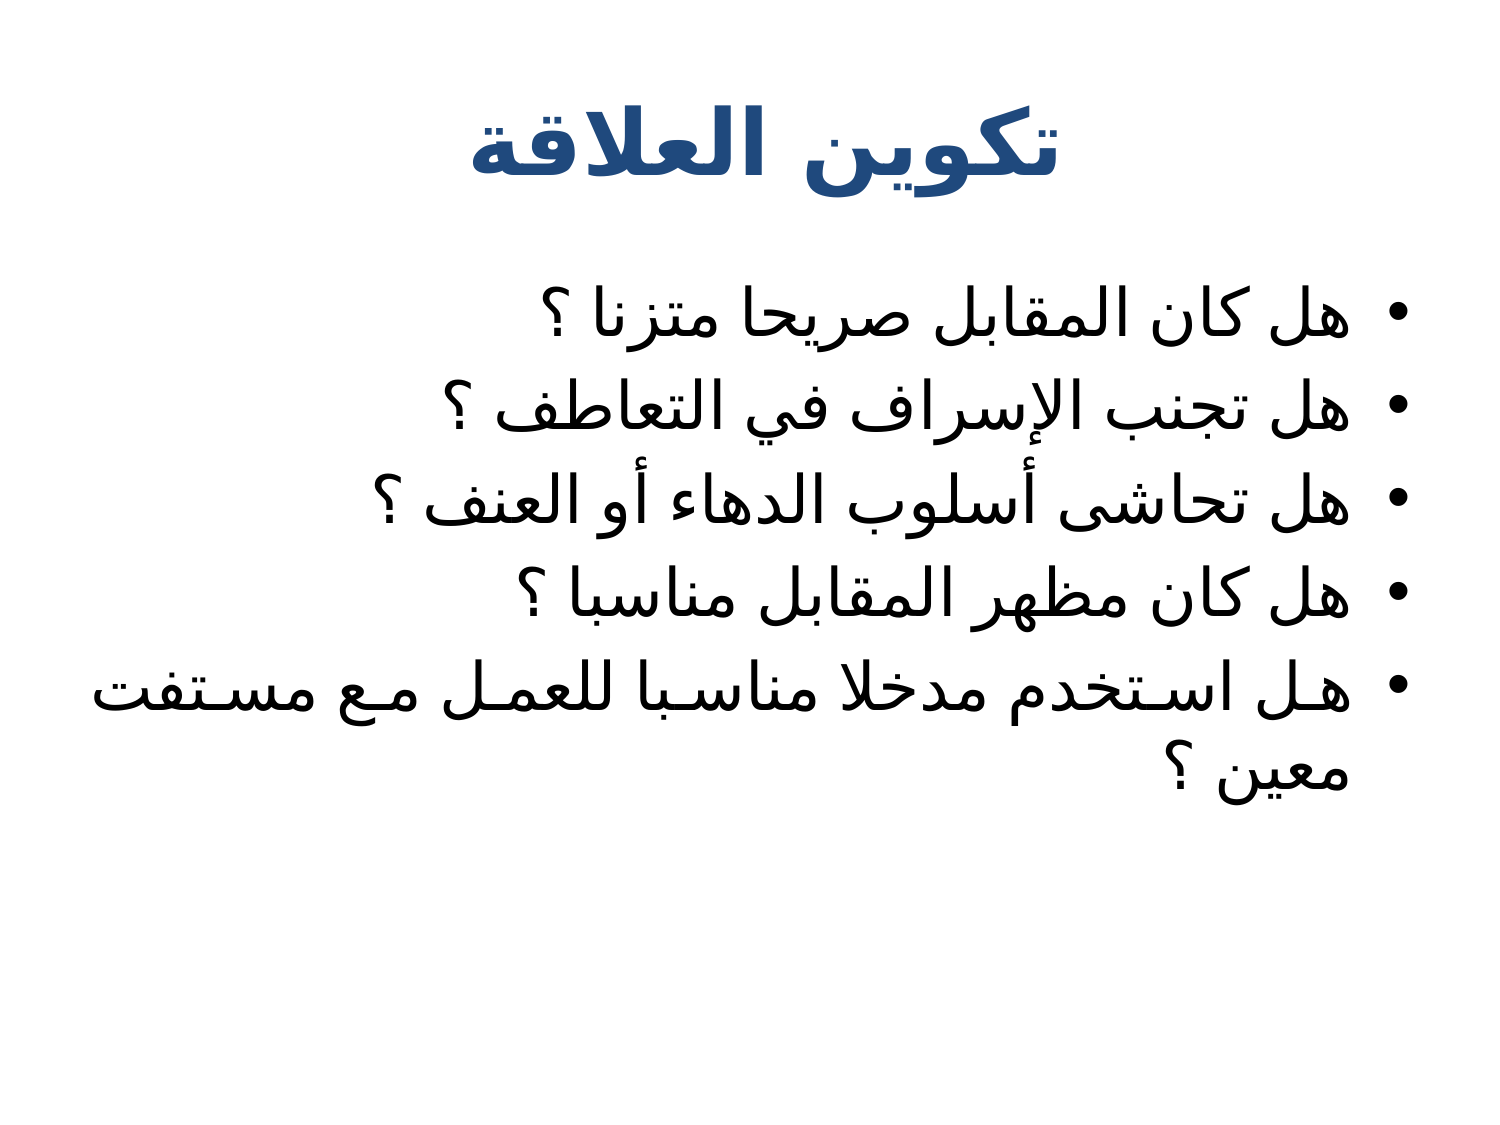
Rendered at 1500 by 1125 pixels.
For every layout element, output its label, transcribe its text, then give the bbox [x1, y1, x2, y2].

list هل كان المقابل صريحا متزنا ؟ هل تجنب الإسراف في التعاطف ؟ هل تحاشى أسلوب الدهاء أو العنف ؟ هل كان مظهر المقابل مناسبا ؟ هل استخدم مدخلا مناسبا للعمل مع مستفت معين ؟ [75, 262, 1425, 1005]
title تكوين العلاقة [75, 45, 1425, 233]
